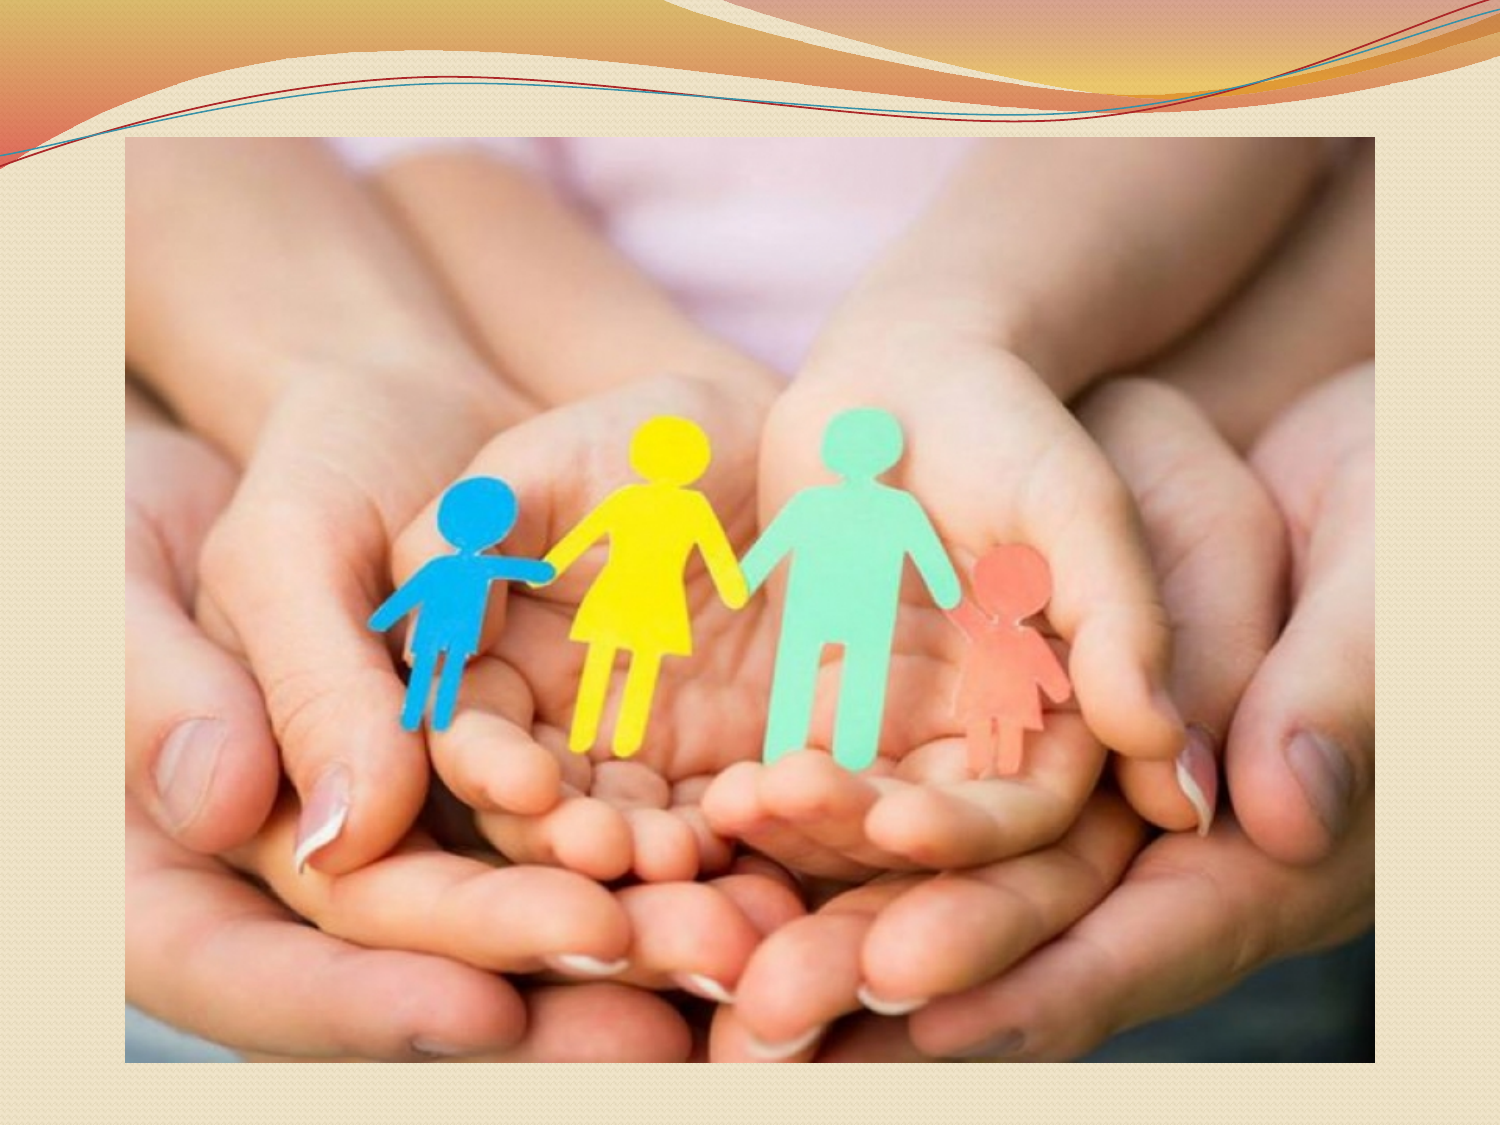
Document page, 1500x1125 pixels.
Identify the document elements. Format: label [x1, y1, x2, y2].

picture [124, 136, 1376, 1063]
